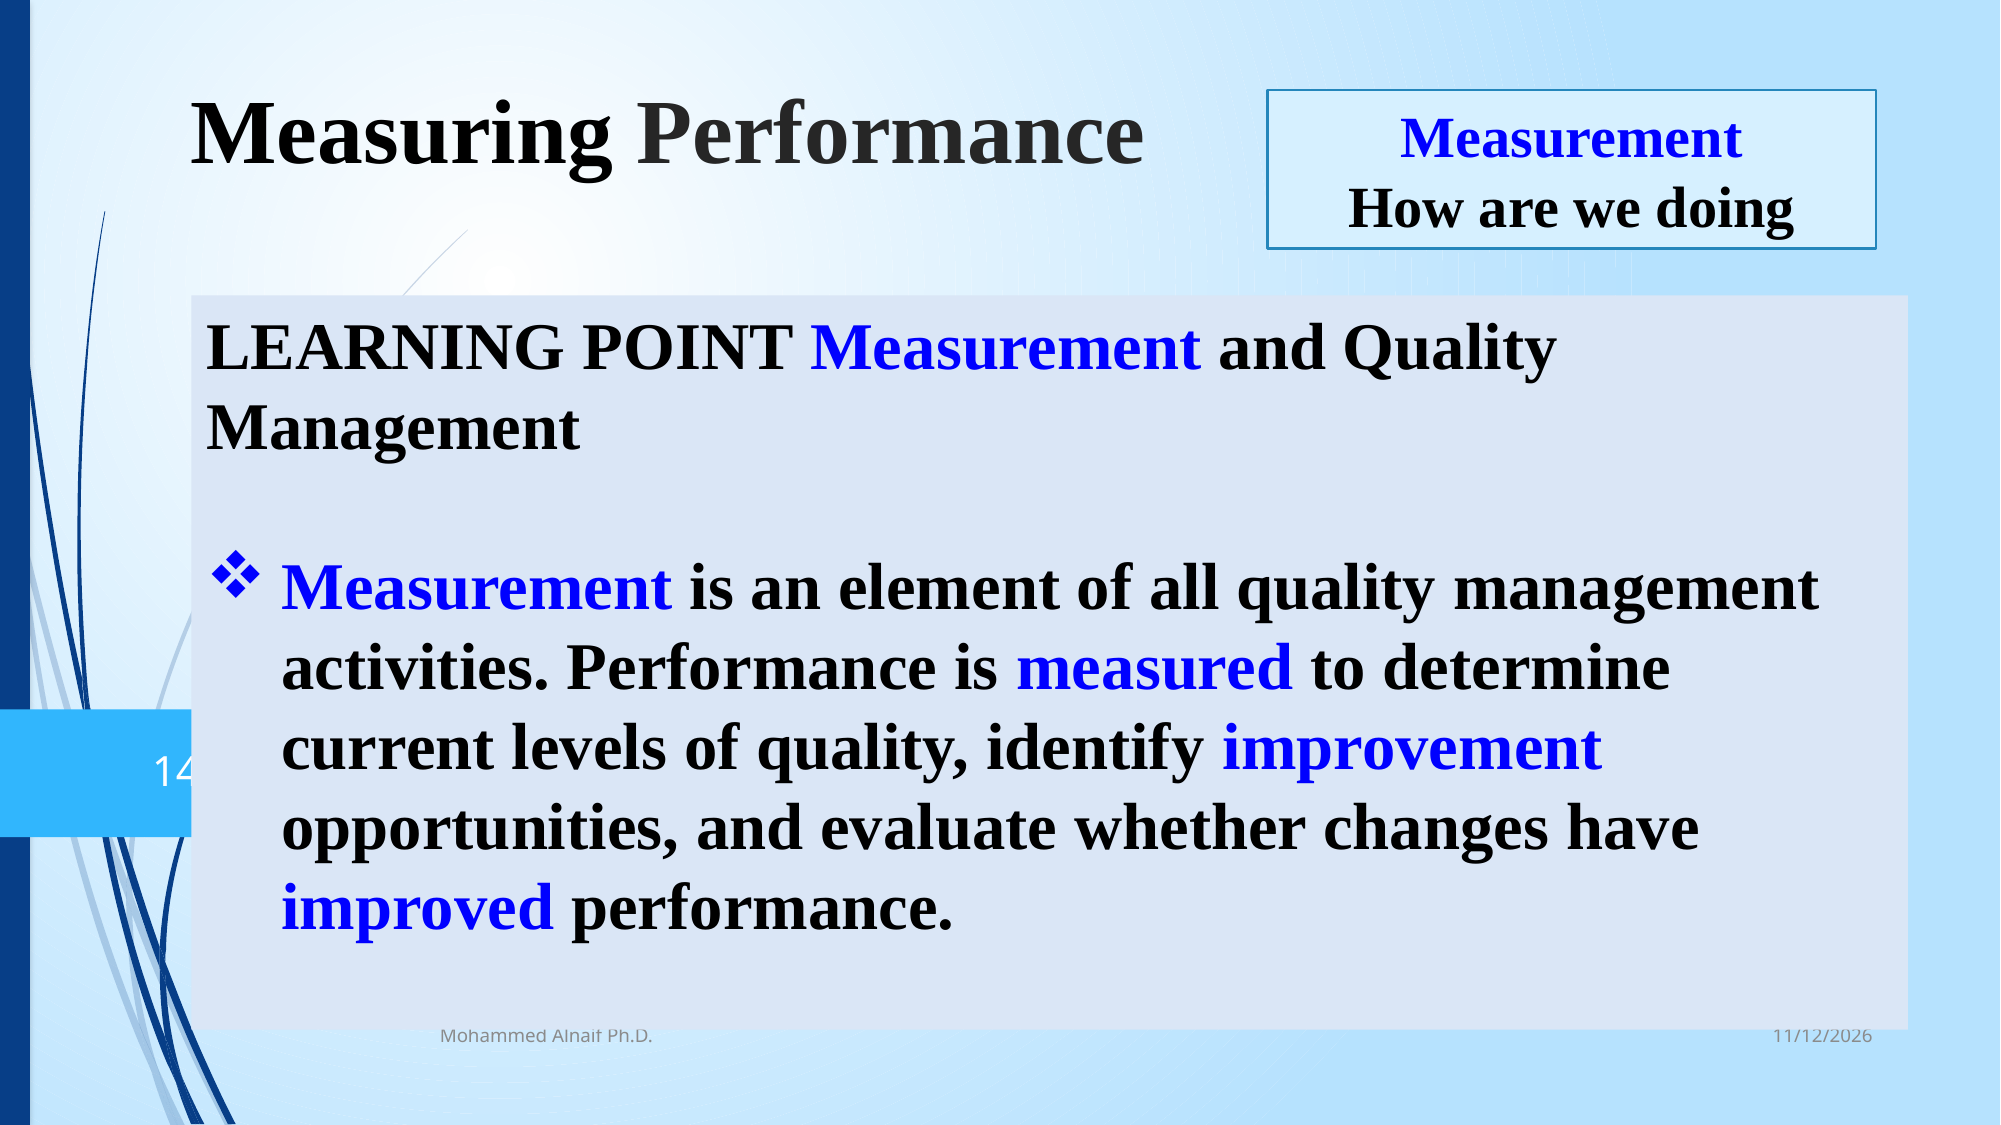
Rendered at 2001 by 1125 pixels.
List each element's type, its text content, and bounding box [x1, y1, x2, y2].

subtitle [175, 803, 1877, 1085]
slide_number 14 [87, 743, 216, 803]
text_box LEARNING POINT Measurement and Quality Management Measurement is an element of all quality management activities. Performance is measured to determine current levels of quality, identify improvement opportunities, and evaluate whether changes have improved performance. [191, 295, 1908, 1030]
text_box Measurement How are we doing [1266, 89, 1877, 250]
subtitle [175, 177, 1877, 743]
footer Mohammed Alnaif Ph.D. [424, 1006, 1675, 1067]
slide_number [1699, 1005, 1888, 1067]
title Measuring Performance [175, 35, 1213, 177]
